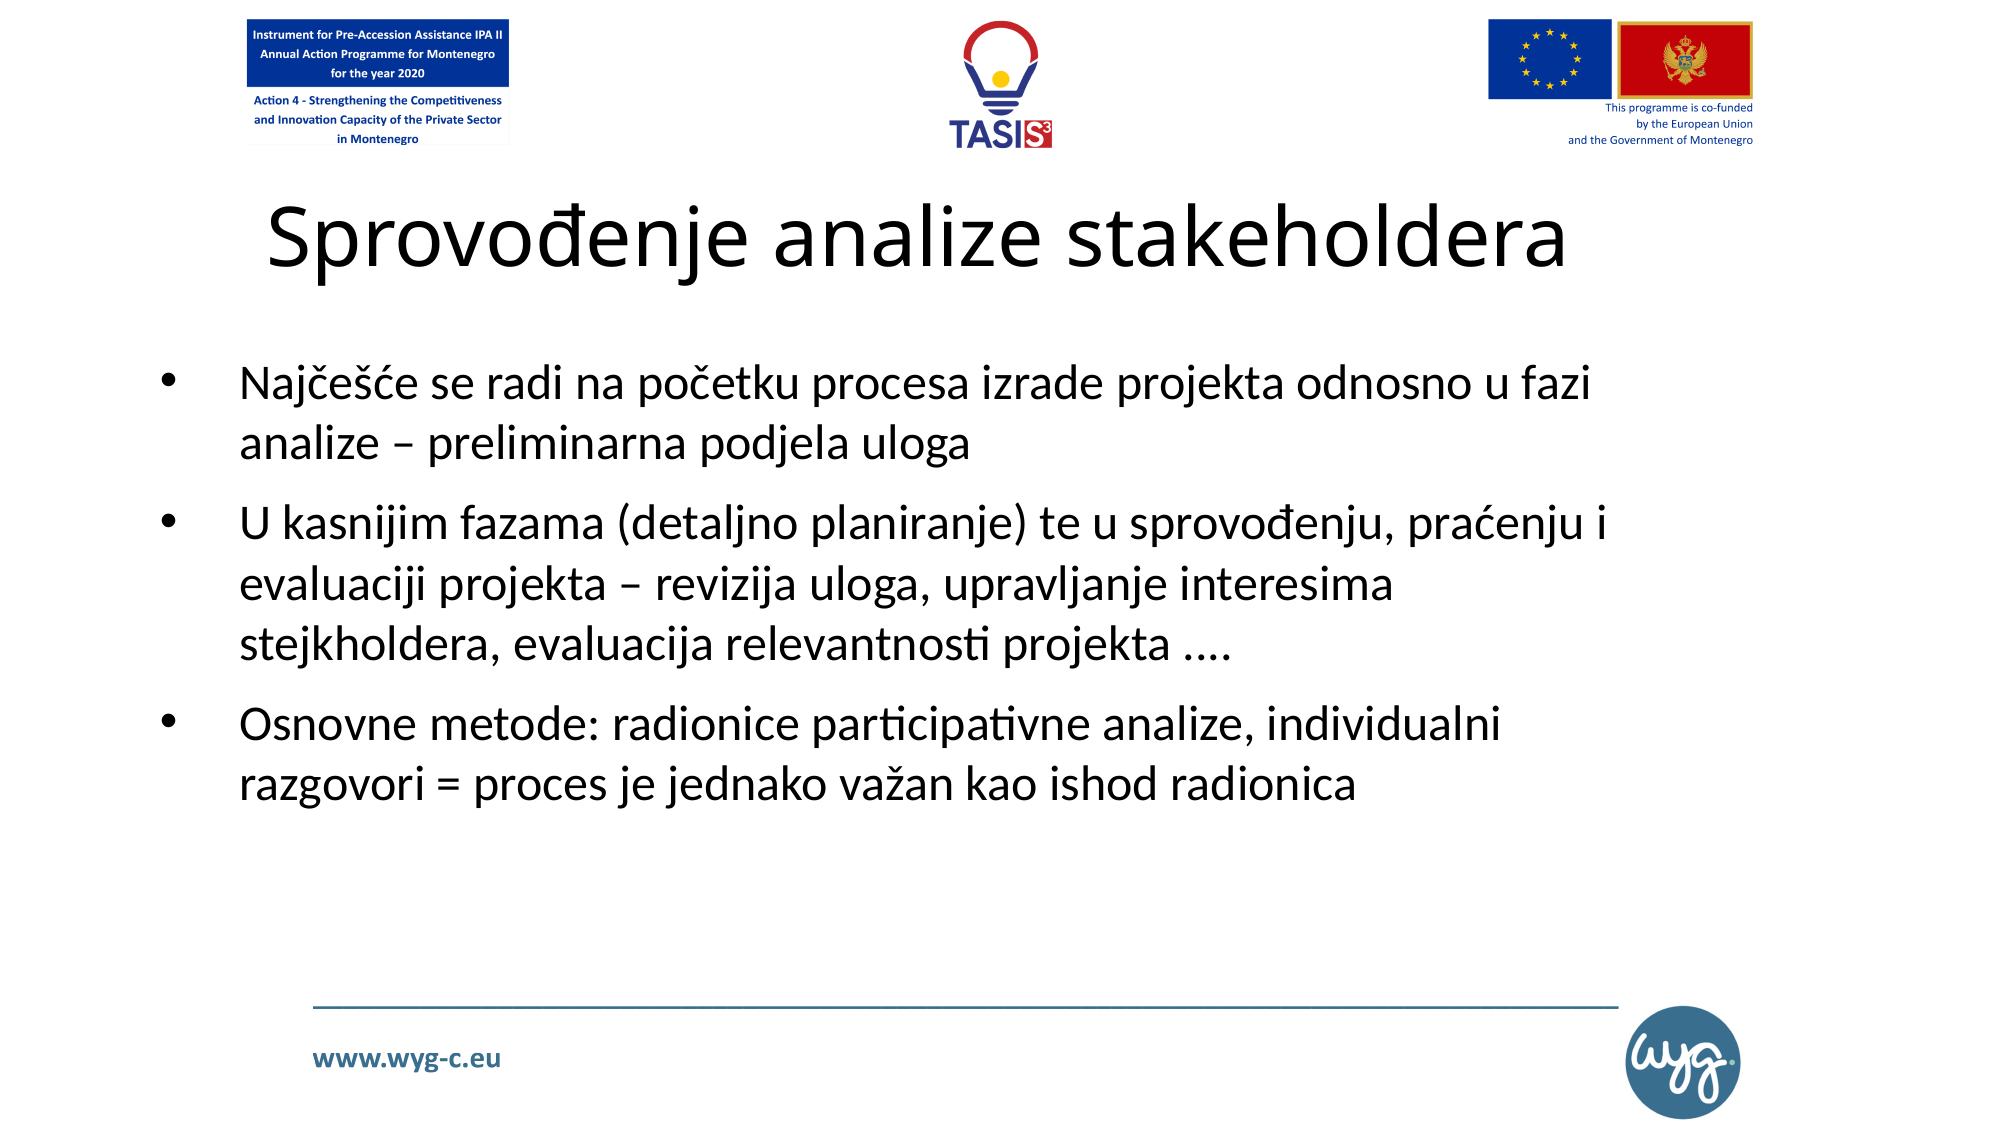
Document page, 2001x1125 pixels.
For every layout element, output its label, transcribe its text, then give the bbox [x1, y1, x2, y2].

picture [246, 19, 1753, 149]
picture [312, 1000, 1743, 1125]
title Sprovođenje analize stakeholdera [251, 187, 1605, 293]
list Najčešće se radi na početku procesa izrade projekta odnosno u fazi analize – preliminarna podjela uloga U kasnijim fazama (detaljno planiranje) te u sprovođenju, praćenju i evaluaciji projekta – revizija uloga, upravljanje interesima stejkholdera, evaluacija relevantnosti projekta .... Osnovne metode: radionice participativne analize, individualni razgovori = proces je jednako važan kao ishod radionica [144, 341, 1669, 1022]
